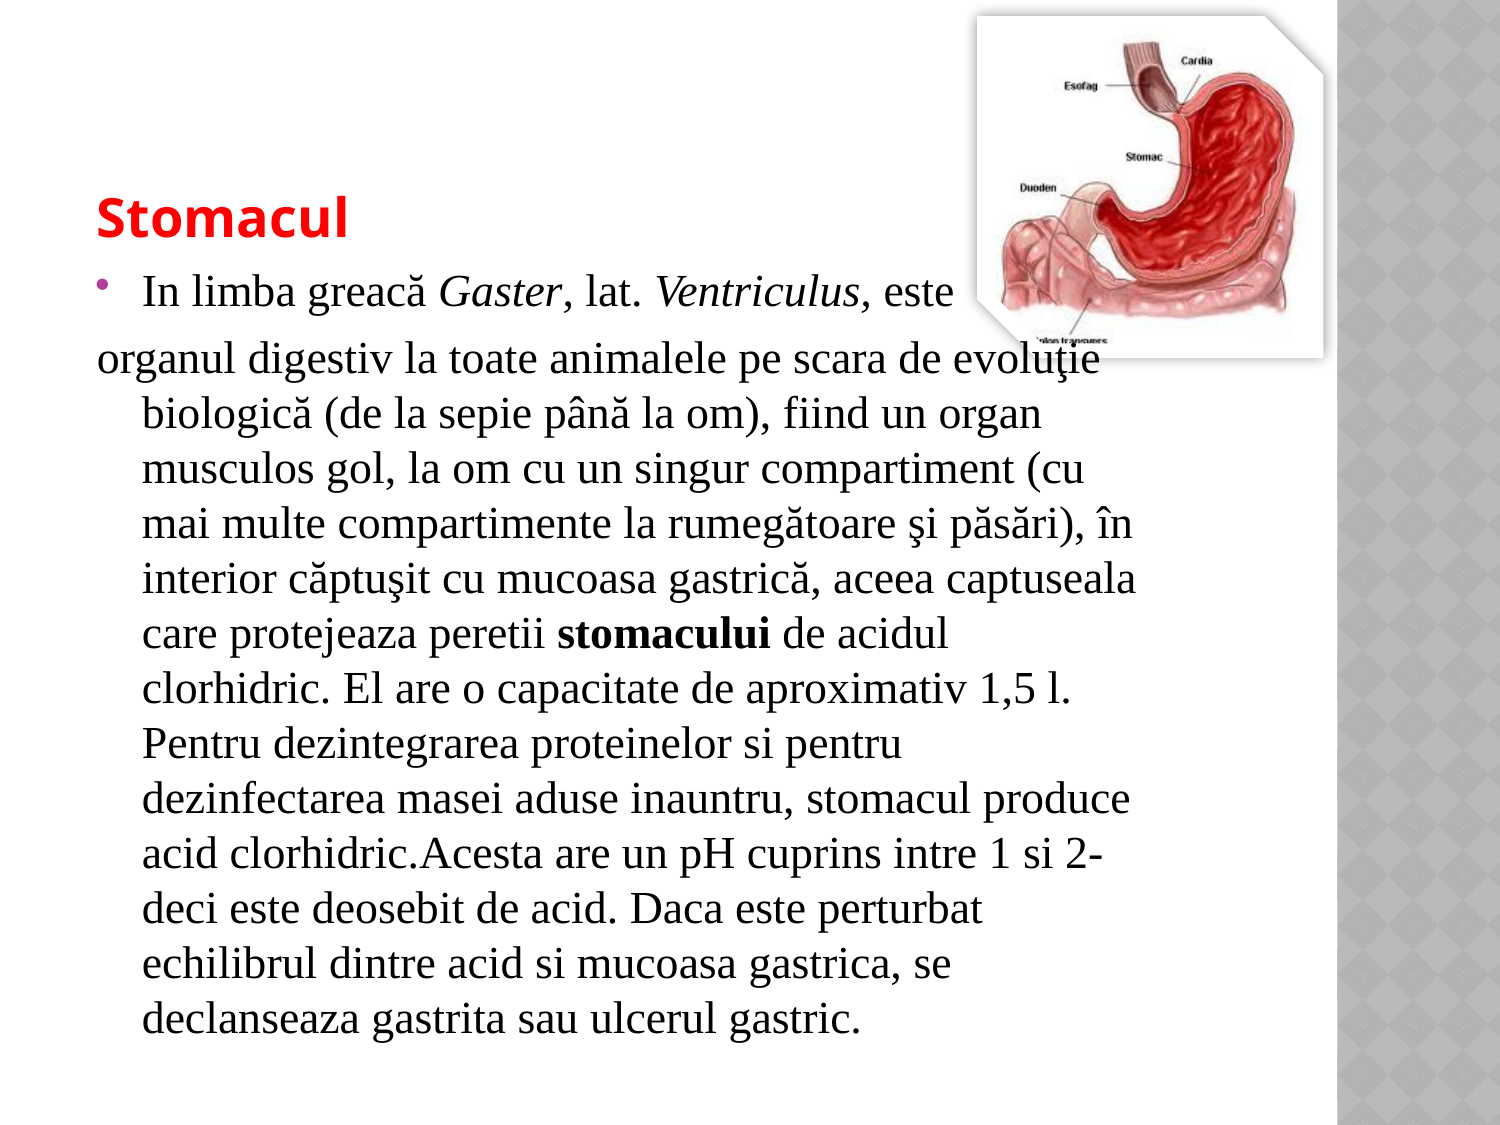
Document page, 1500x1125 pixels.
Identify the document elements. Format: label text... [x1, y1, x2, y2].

list Stomacul In limba greacă Gaster, lat. Ventriculus, este organul digestiv la toate animalele pe scara de evoluţie biologică (de la sepie până la om), fiind un organ musculos gol, la om cu un singur compartiment (cu mai multe compartimente la rumegătoare şi păsări), în interior căptuşit cu mucoasa gastrică, aceea captuseala care protejeaza peretii stomacului de acidul clorhidric. El are o capacitate de aproximativ 1,5 l. Pentru dezintegrarea proteinelor si pentru dezinfectarea masei aduse inauntru, stomacul produce acid clorhidric.Acesta are un pH cuprins intre 1 si 2- deci este deosebit de acid. Daca este perturbat echilibrul dintre acid si mucoasa gastrica, se declanseaza gastrita sau ulcerul gastric. [82, 175, 1161, 1059]
picture [983, 23, 1317, 352]
